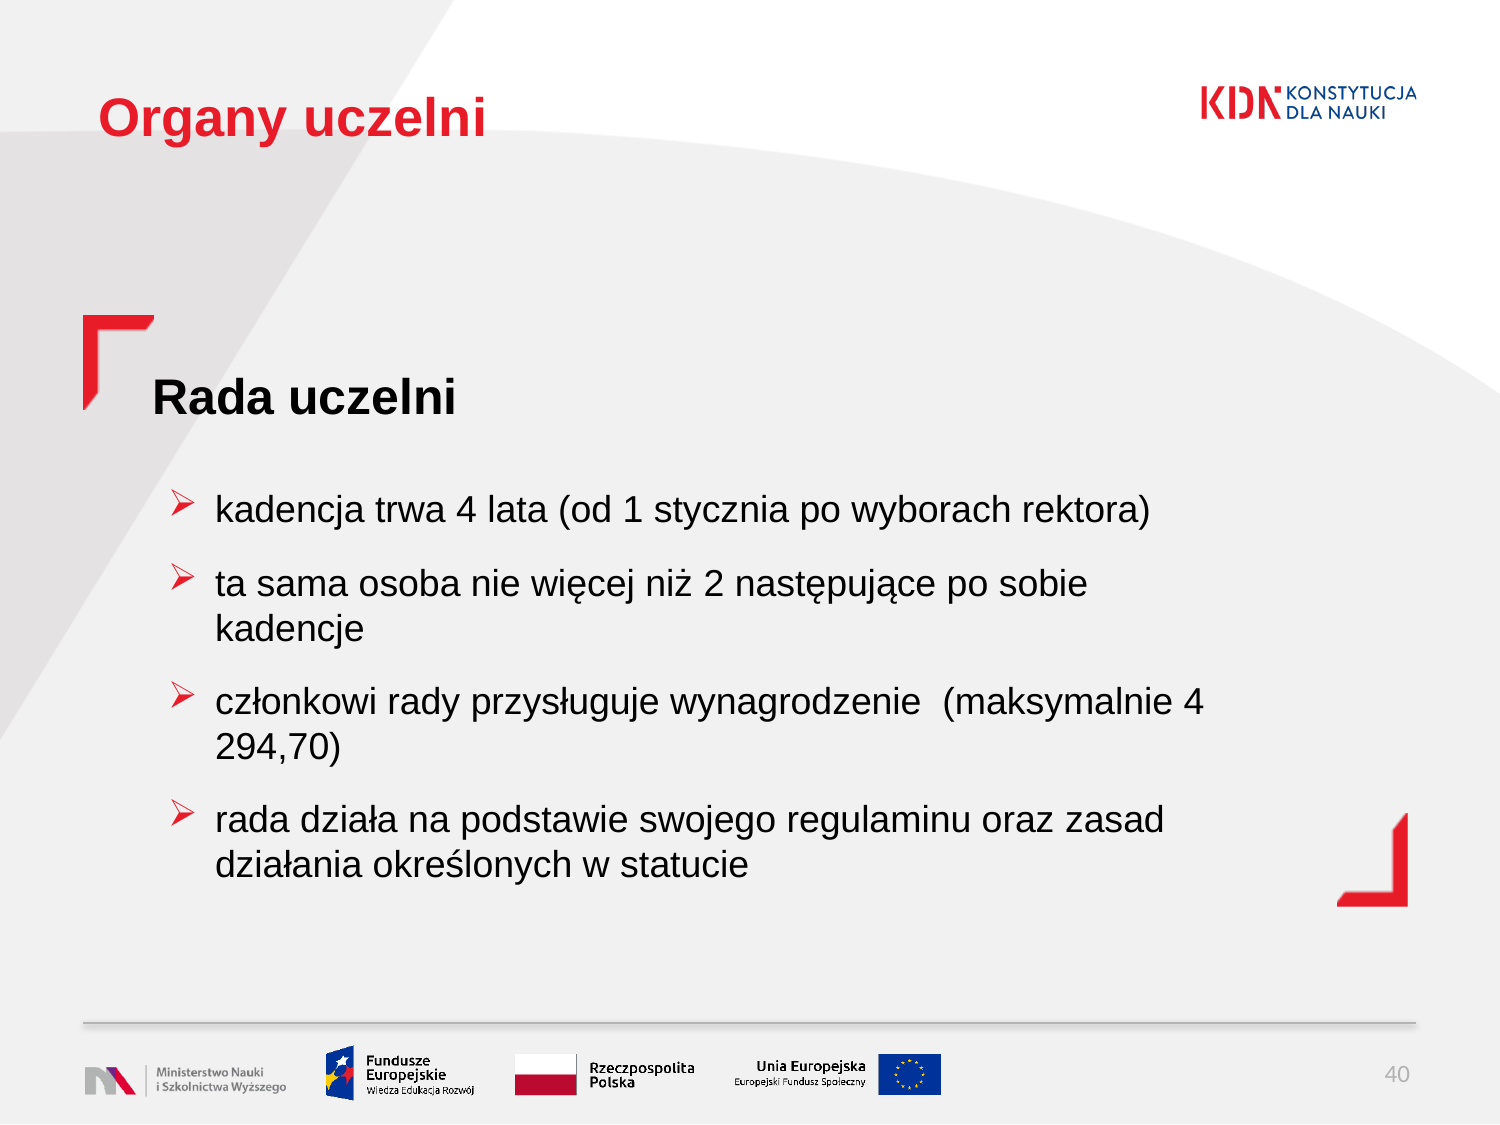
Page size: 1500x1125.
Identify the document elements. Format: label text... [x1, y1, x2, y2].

slide_number 40 [1074, 1042, 1425, 1103]
list kadencja trwa 4 lata (od 1 stycznia po wyborach rektora) ta sama osoba nie więcej niż 2 następujące po sobie kadencje członkowi rady przysługuje wynagrodzenie (maksymalnie 4 294,70) rada działa na podstawie swojego regulaminu oraz zasad działania określonych w statucie [153, 477, 1259, 927]
picture [0, 0, 1500, 1125]
title Organy uczelni [83, 74, 1170, 143]
text_box Rada uczelni [137, 357, 1259, 433]
